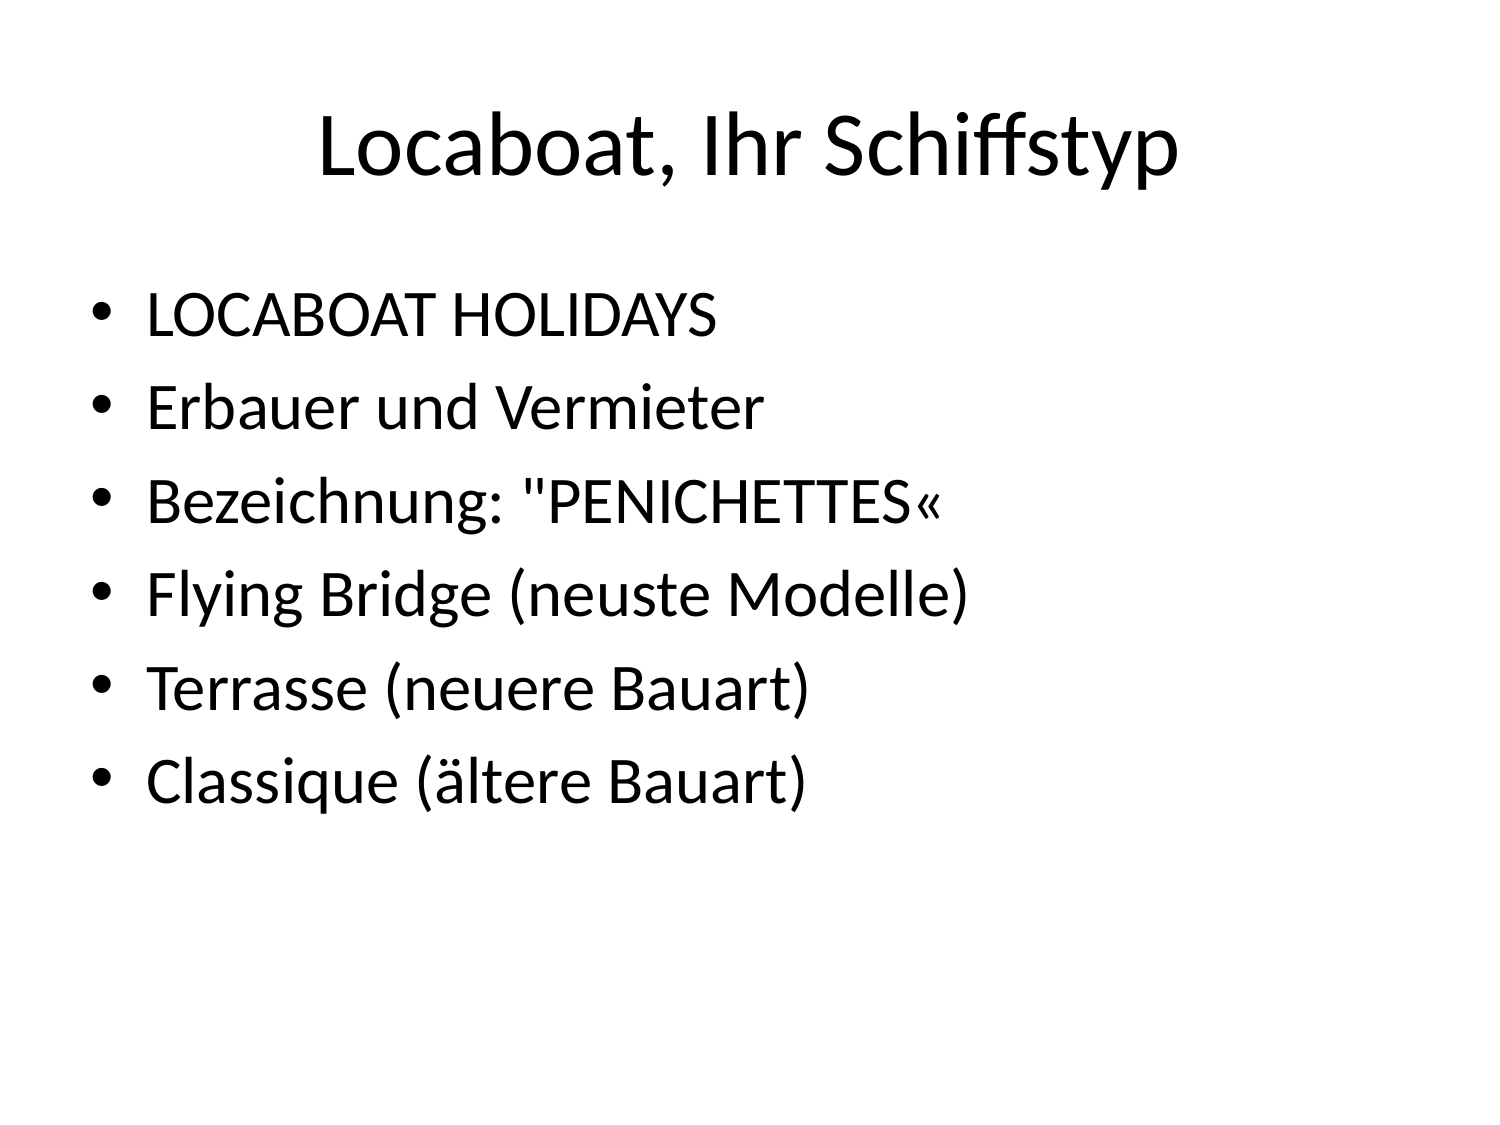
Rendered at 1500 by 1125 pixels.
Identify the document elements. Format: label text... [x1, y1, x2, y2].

title Locaboat, Ihr Schiffstyp [75, 45, 1425, 233]
list LOCABOAT HOLIDAYS Erbauer und Vermieter Bezeichnung: "PENICHETTES« Flying Bridge (neuste Modelle) Terrasse (neuere Bauart) Classique (ältere Bauart) [75, 262, 1425, 1005]
